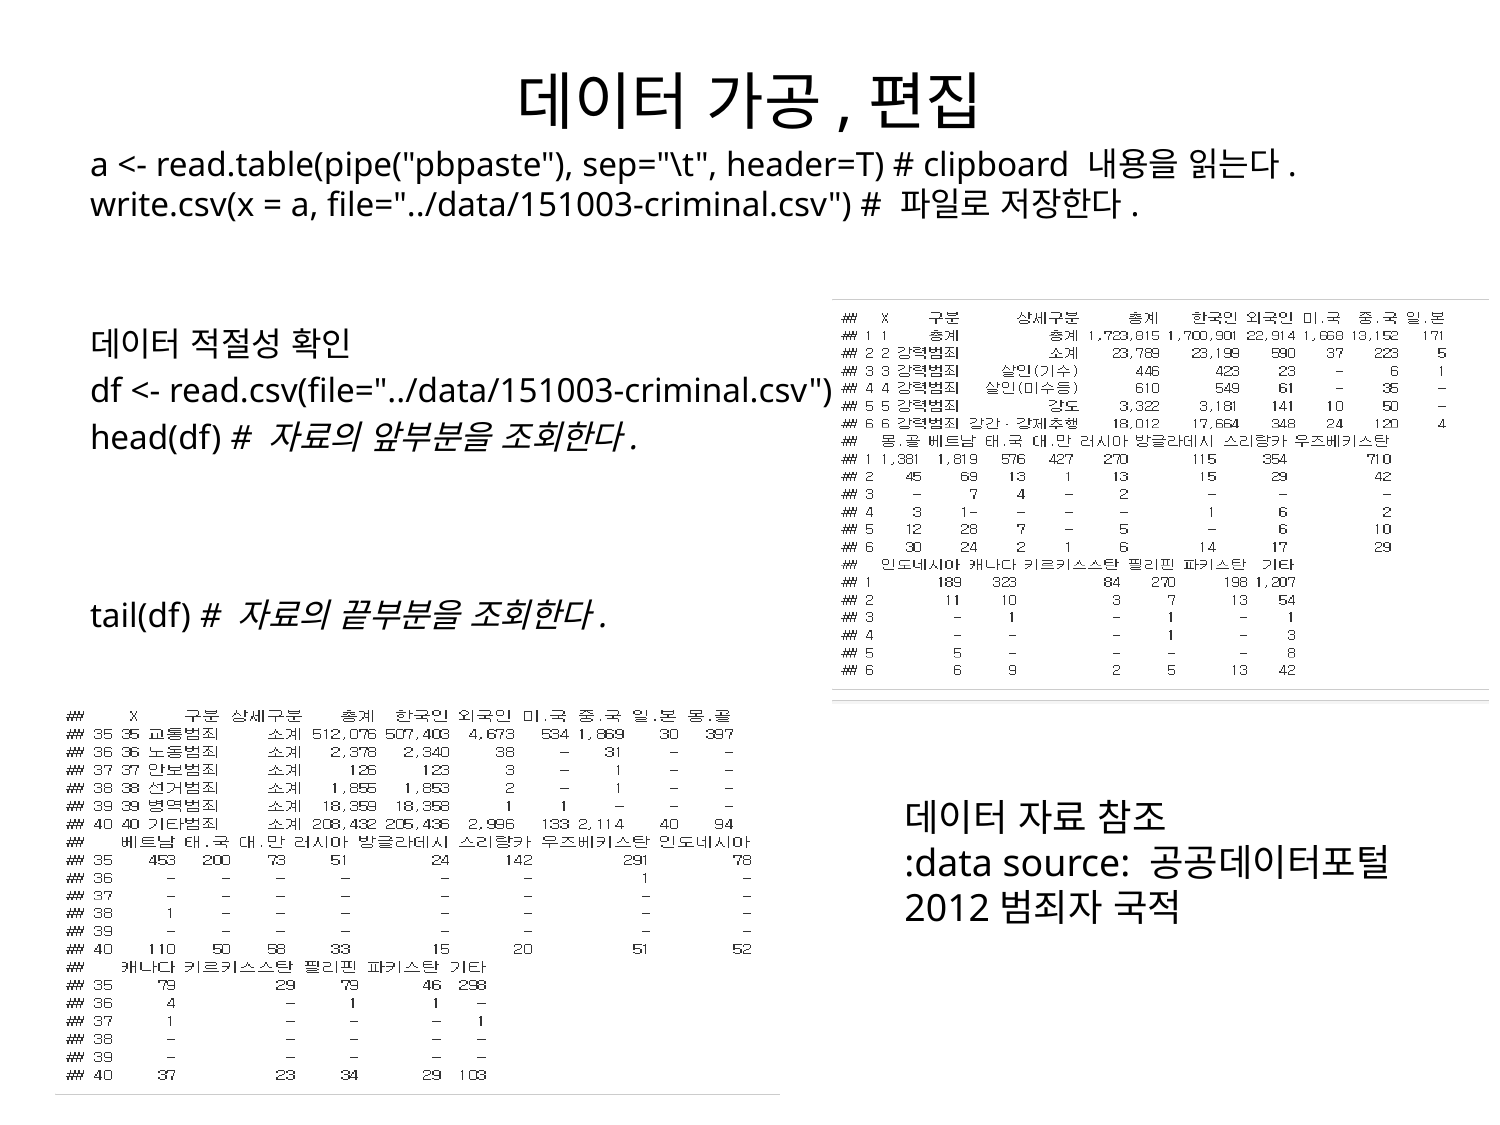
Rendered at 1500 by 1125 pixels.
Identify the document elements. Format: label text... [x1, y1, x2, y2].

picture [832, 290, 1489, 705]
list 데이터 가공,편집 a <- read.table(pipe("pbpaste"), sep="\t", header=T) # clipboard 내용을 읽는다. write.csv(x = a, file="../data/151003-criminal.csv") # 파일로 저장한다. 데이터 적절성 확인 df <- read.csv(file="../data/151003-criminal.csv") head(df) # 자료의 앞부분을 조회한다. tail(df) # 자료의 끝부분을 조회한다. [75, 54, 1425, 1005]
text_box 데이터 자료 참조 :data source: 공공데이터포털 2012범죄자 국적 [889, 786, 1459, 937]
picture [55, 703, 780, 1096]
